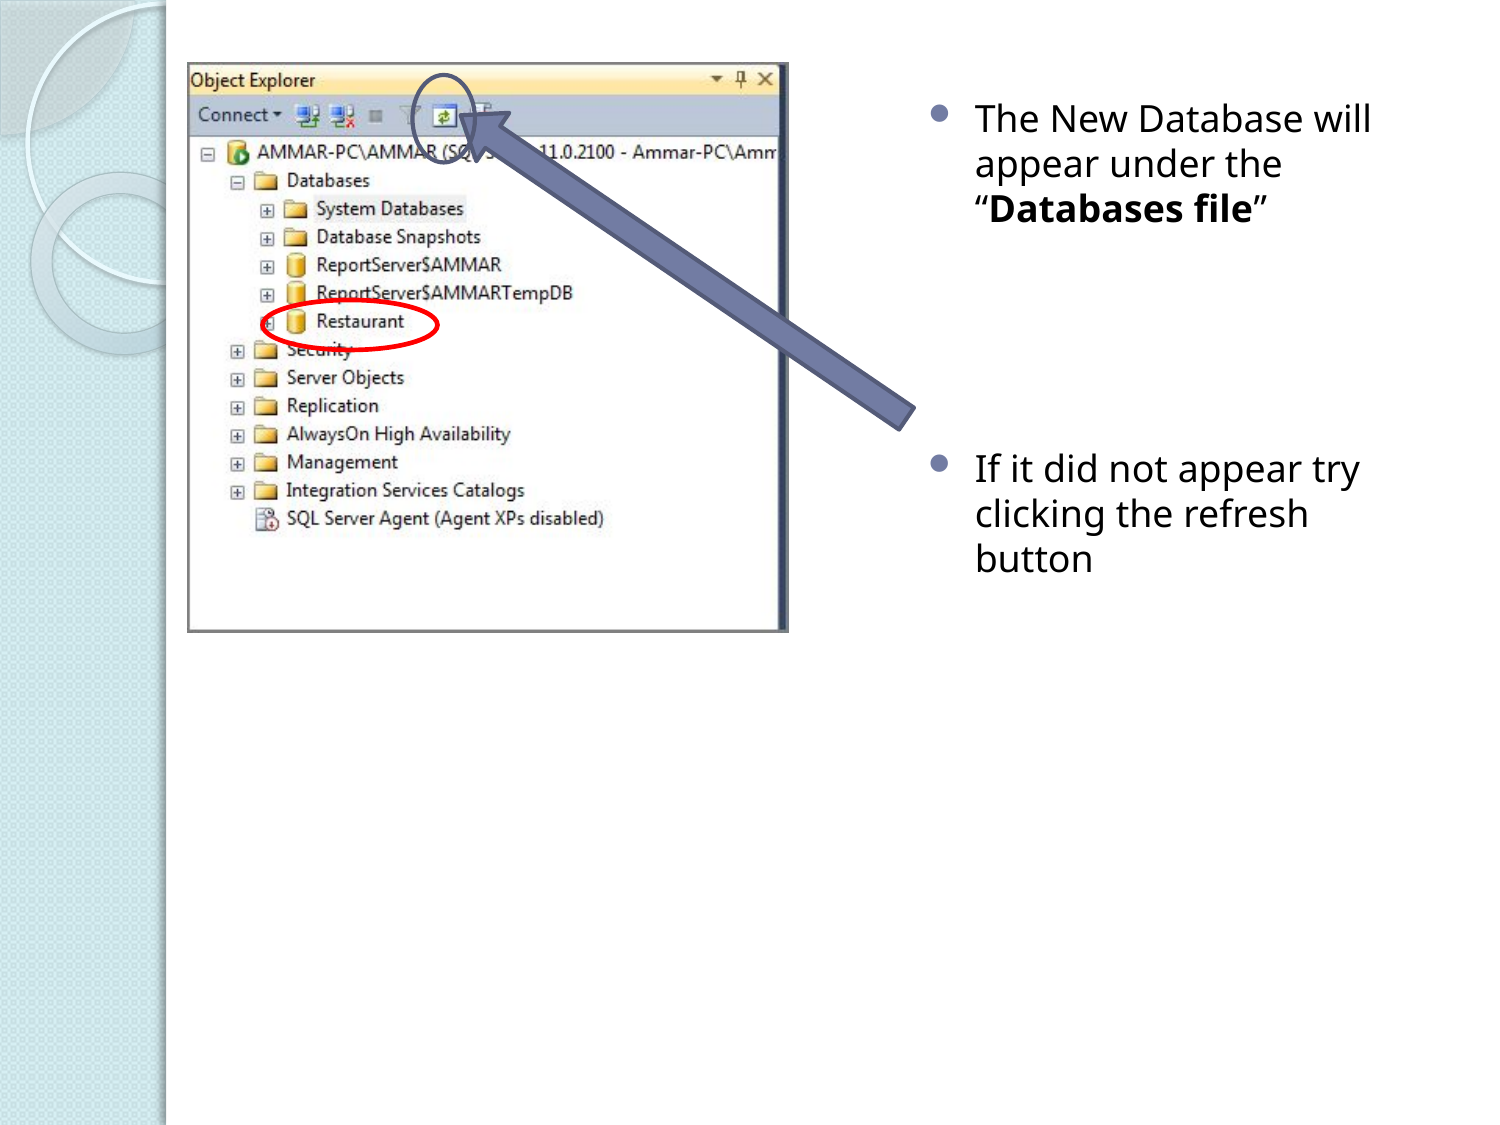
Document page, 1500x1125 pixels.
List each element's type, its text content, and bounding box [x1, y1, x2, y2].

text_box If it did not appear try clicking the refresh button [899, 437, 1413, 588]
list The New Database will appear under the “Databases file” [900, 87, 1393, 275]
picture [187, 62, 790, 633]
text_box [797, 325, 916, 432]
